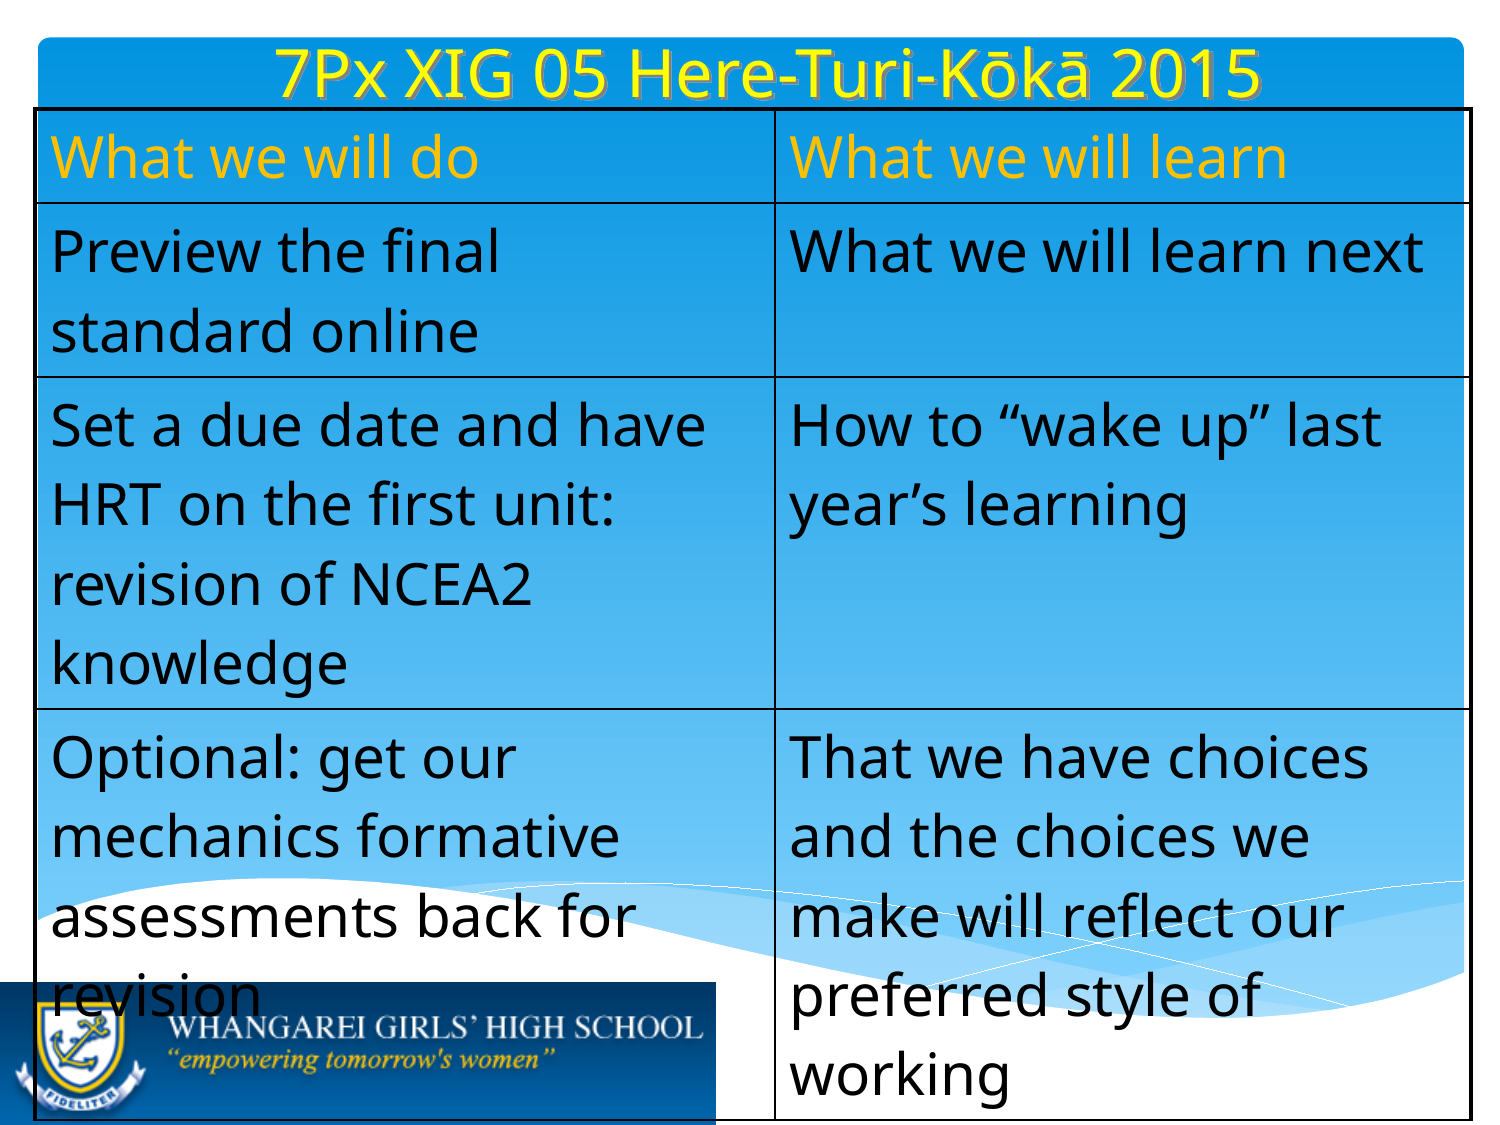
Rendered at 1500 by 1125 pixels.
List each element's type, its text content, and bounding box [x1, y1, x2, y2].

table_header What we will learn [776, 111, 1469, 202]
table_cell Set a due date and have HRT on the first unit: revision of NCEA2 knowledge [37, 378, 774, 708]
text_box 7Px XIG 05 Here-Turi-Kōkā 2015 [162, 20, 1375, 107]
table_cell What we will learn next [776, 204, 1469, 376]
table_header What we will do [37, 111, 774, 202]
table_cell Optional: get our mechanics formative assessments back for revision [37, 710, 774, 1119]
table_cell Preview the final standard online [37, 204, 774, 376]
table_cell How to “wake up” last year’s learning [776, 378, 1469, 708]
picture [0, 982, 716, 1125]
table_cell That we have choices and the choices we make will reflect our preferred style of working [776, 710, 1469, 1119]
